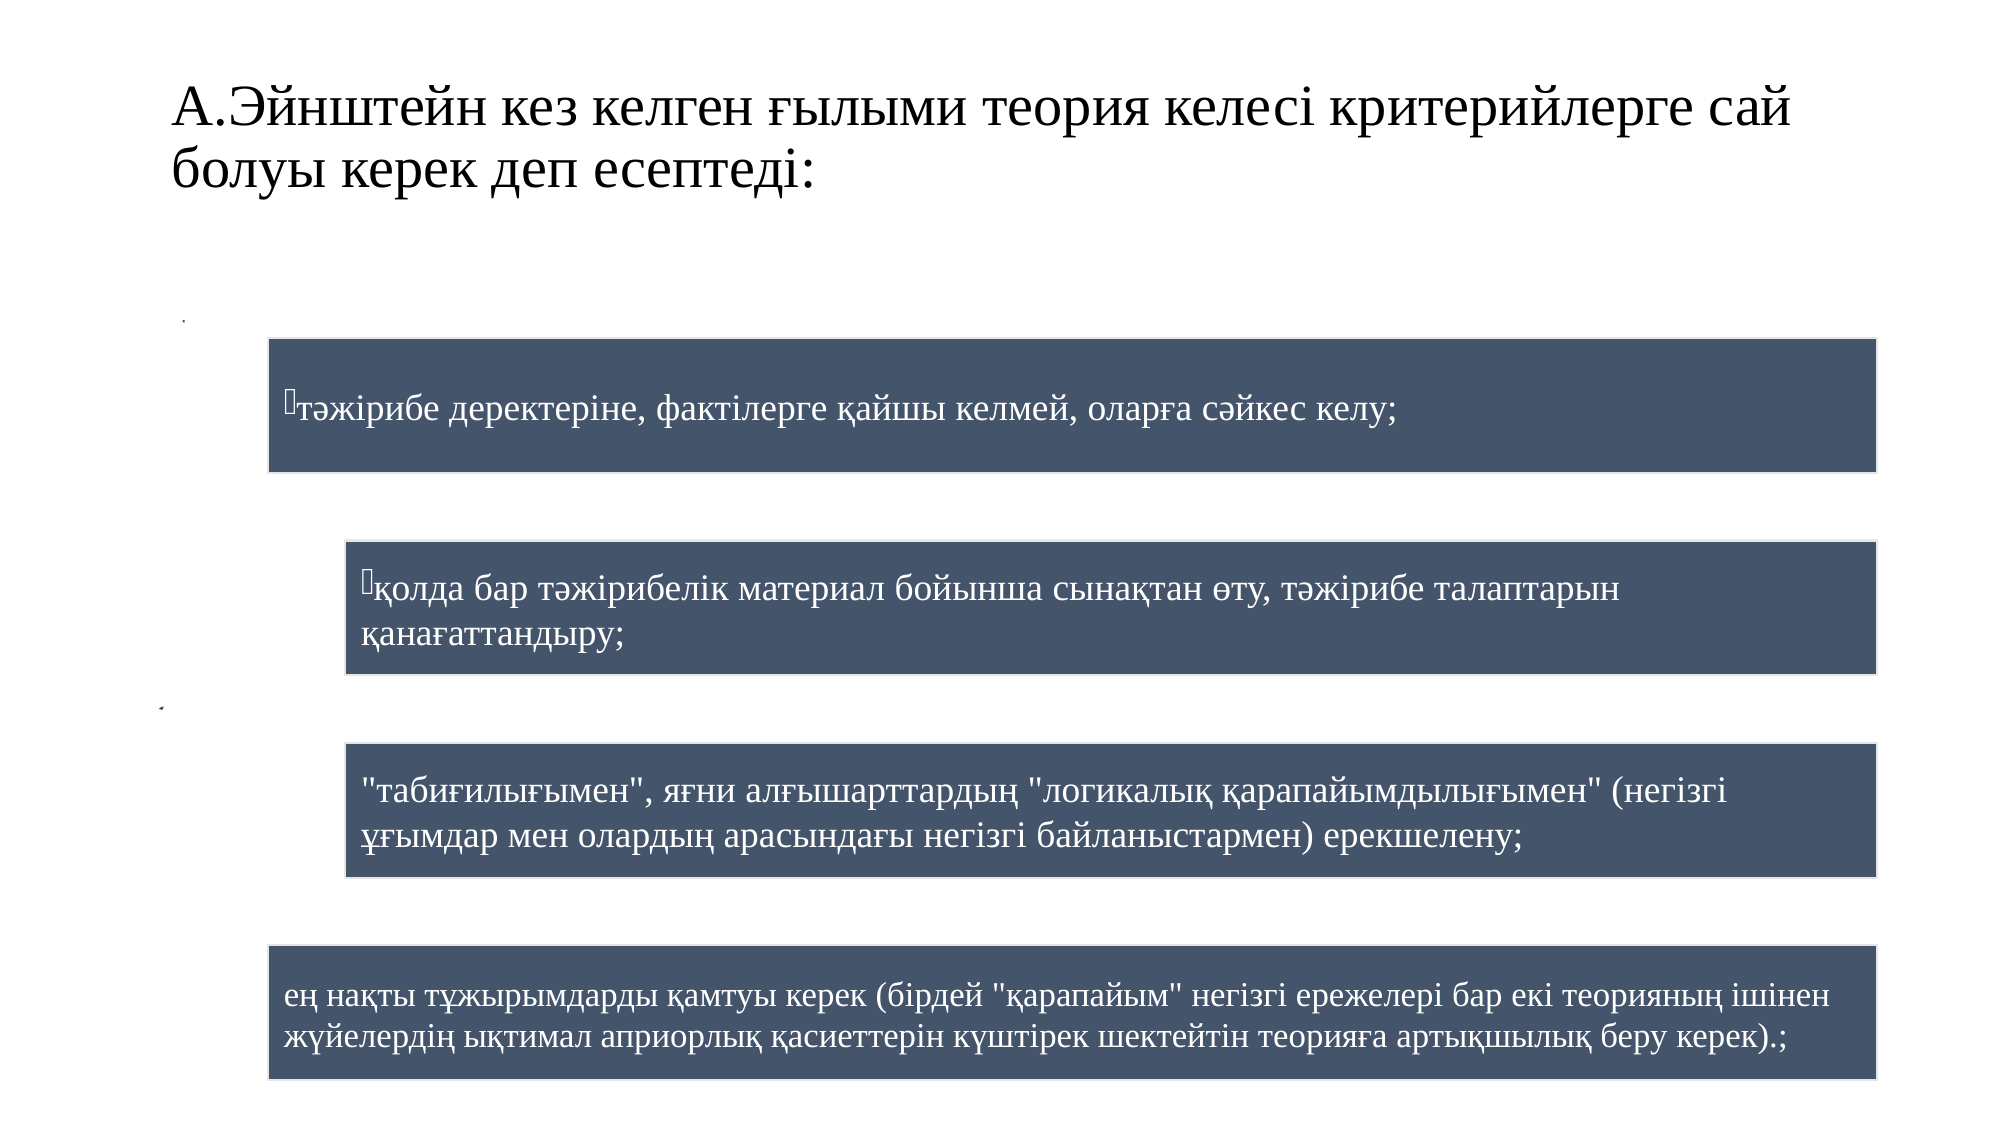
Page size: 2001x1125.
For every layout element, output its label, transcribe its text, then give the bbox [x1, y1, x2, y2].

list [156, 211, 1878, 1089]
title А.Эйнштейн кез келген ғылыми теория келесі критерийлерге сай болуы керек деп есептеді: [156, 63, 1878, 211]
